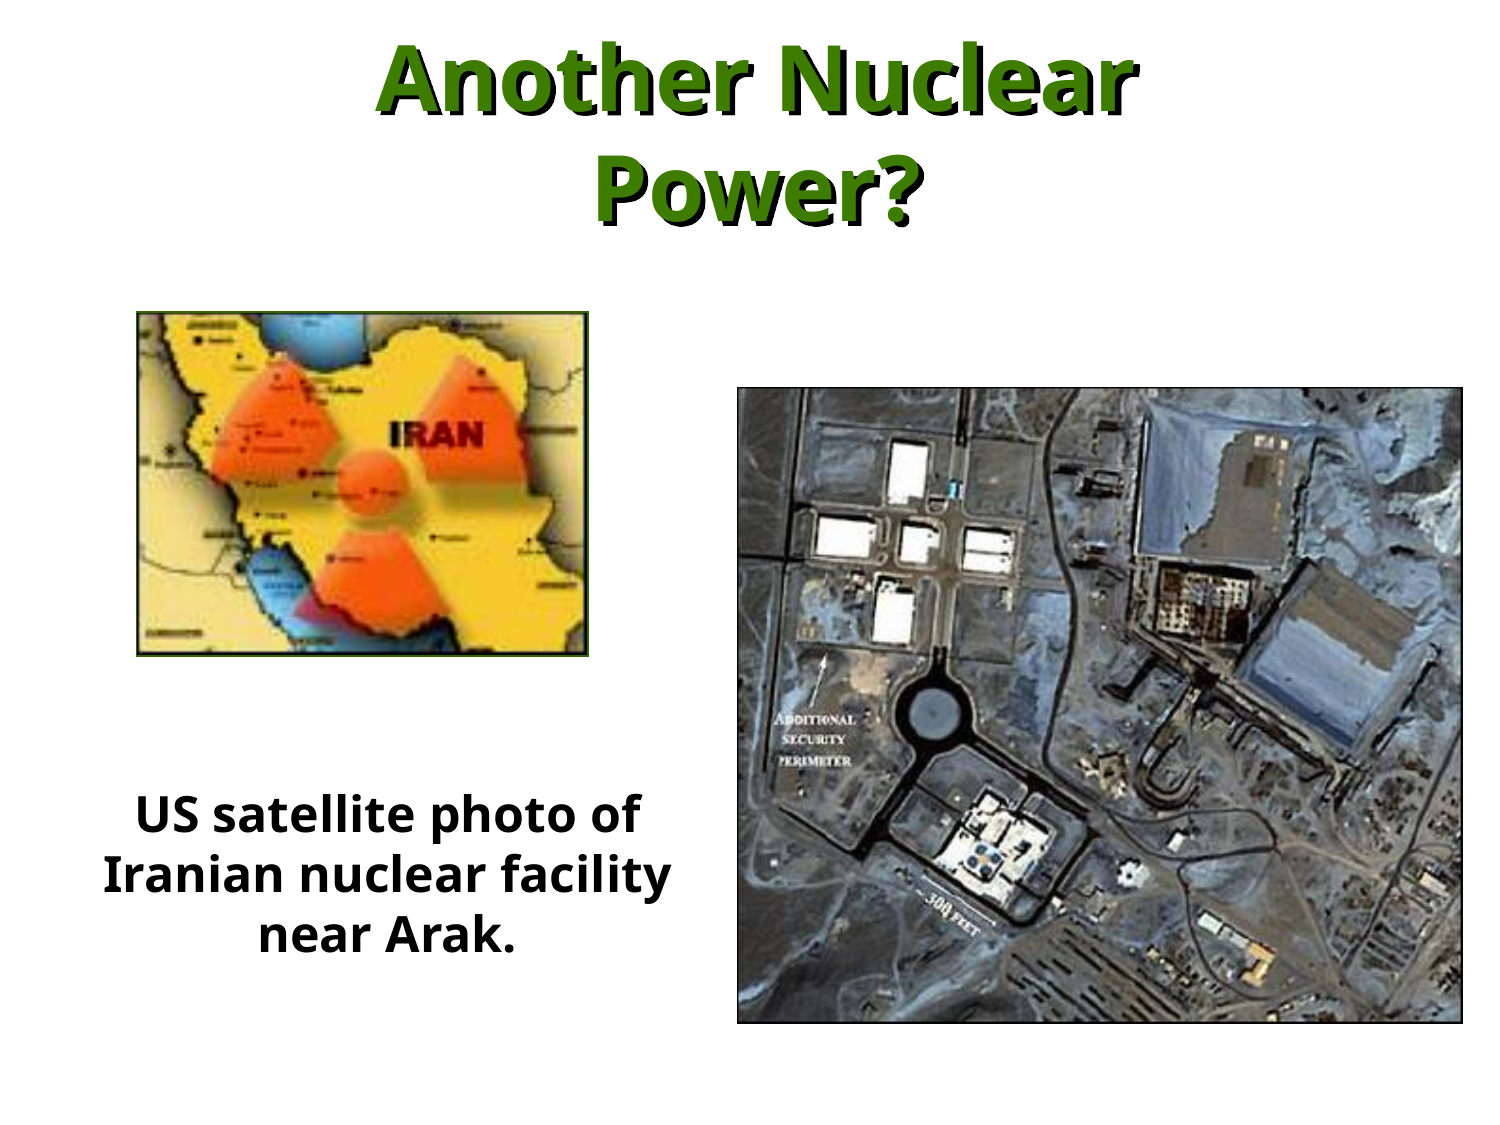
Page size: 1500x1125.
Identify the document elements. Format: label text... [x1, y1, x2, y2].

text_box Another Nuclear Power? [287, 12, 1225, 248]
picture [737, 387, 1463, 1024]
picture [137, 312, 588, 656]
text_box US satellite photo of Iranian nuclear facility near Arak. [37, 774, 732, 970]
